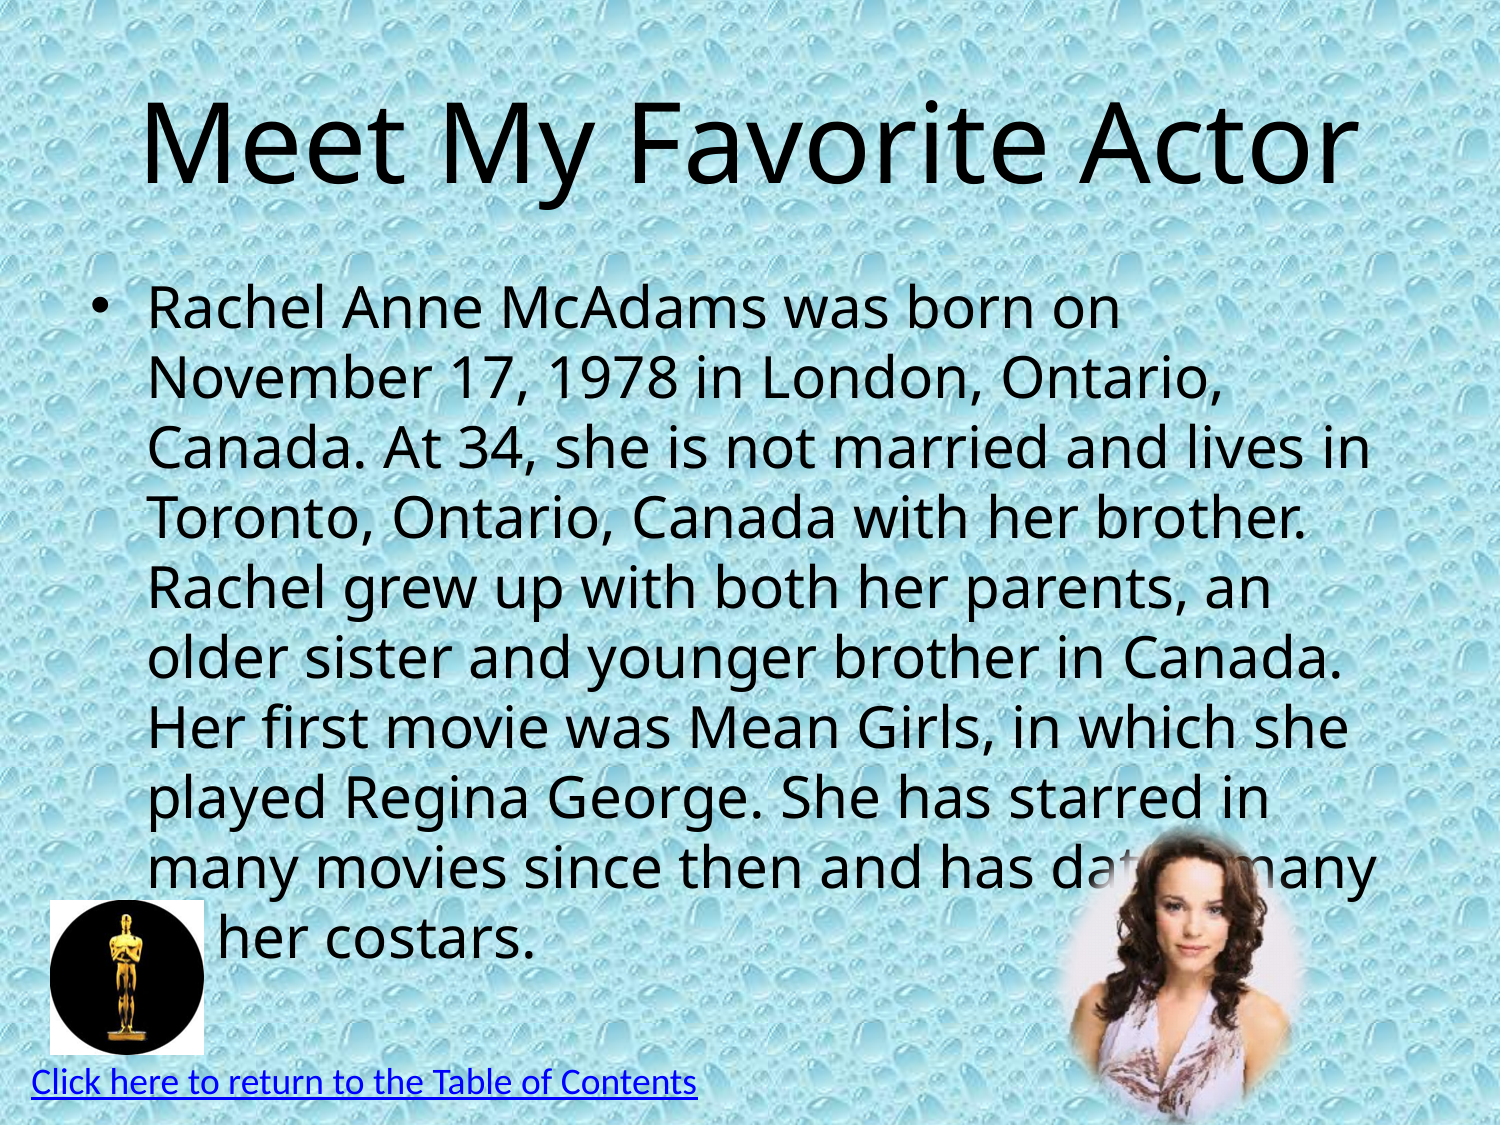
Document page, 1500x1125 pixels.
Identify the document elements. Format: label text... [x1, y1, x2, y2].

picture [0, 0, 1500, 1125]
title Meet My Favorite Actor [75, 45, 1425, 233]
list Rachel Anne McAdams was born on November 17, 1978 in London, Ontario, Canada. At 34, she is not married and lives in Toronto, Ontario, Canada with her brother. Rachel grew up with both her parents, an older sister and younger brother in Canada. Her first movie was Mean Girls, in which she played Regina George. She has starred in many movies since then and has dated many of her costars. [75, 262, 1425, 925]
text_box Click here to return to the Table of Contents [16, 1049, 713, 1110]
